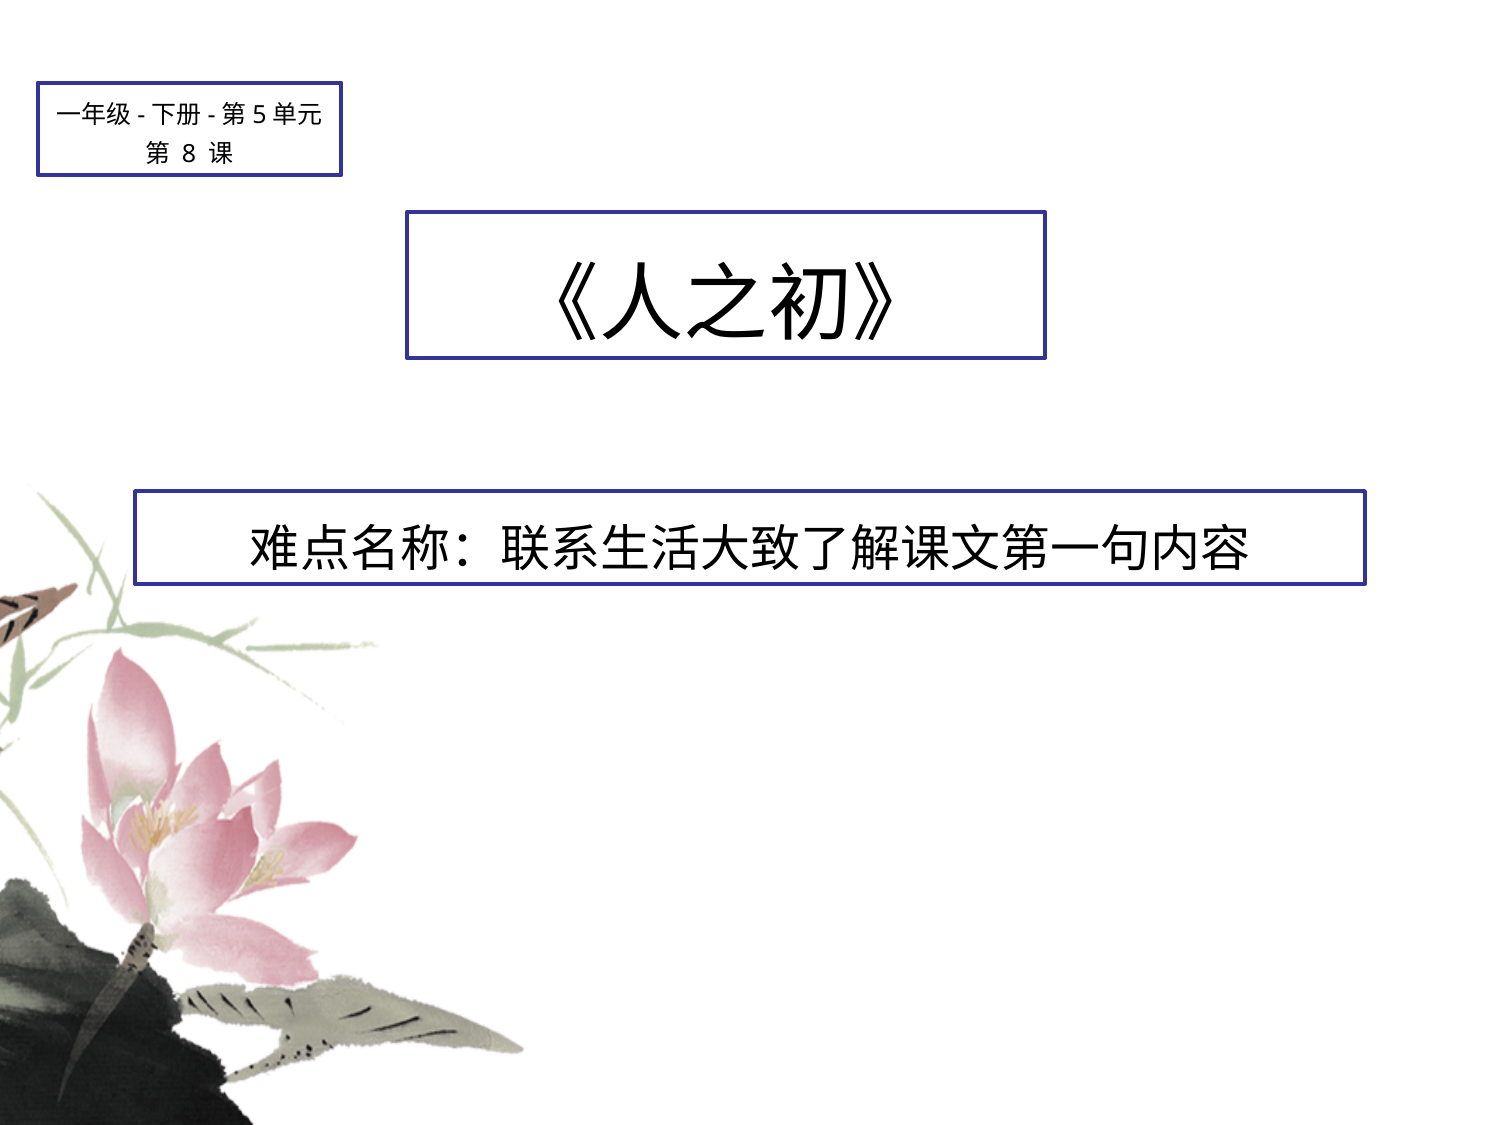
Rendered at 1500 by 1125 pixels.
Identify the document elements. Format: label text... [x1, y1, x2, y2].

picture [0, 324, 595, 1125]
text_box 一年级-下册-第5单元 第 8 课 [36, 81, 343, 177]
text_box 《人之初》 [405, 210, 1047, 360]
text_box 难点名称：联系生活大致了解课文第一句内容 [600, 489, 1367, 586]
